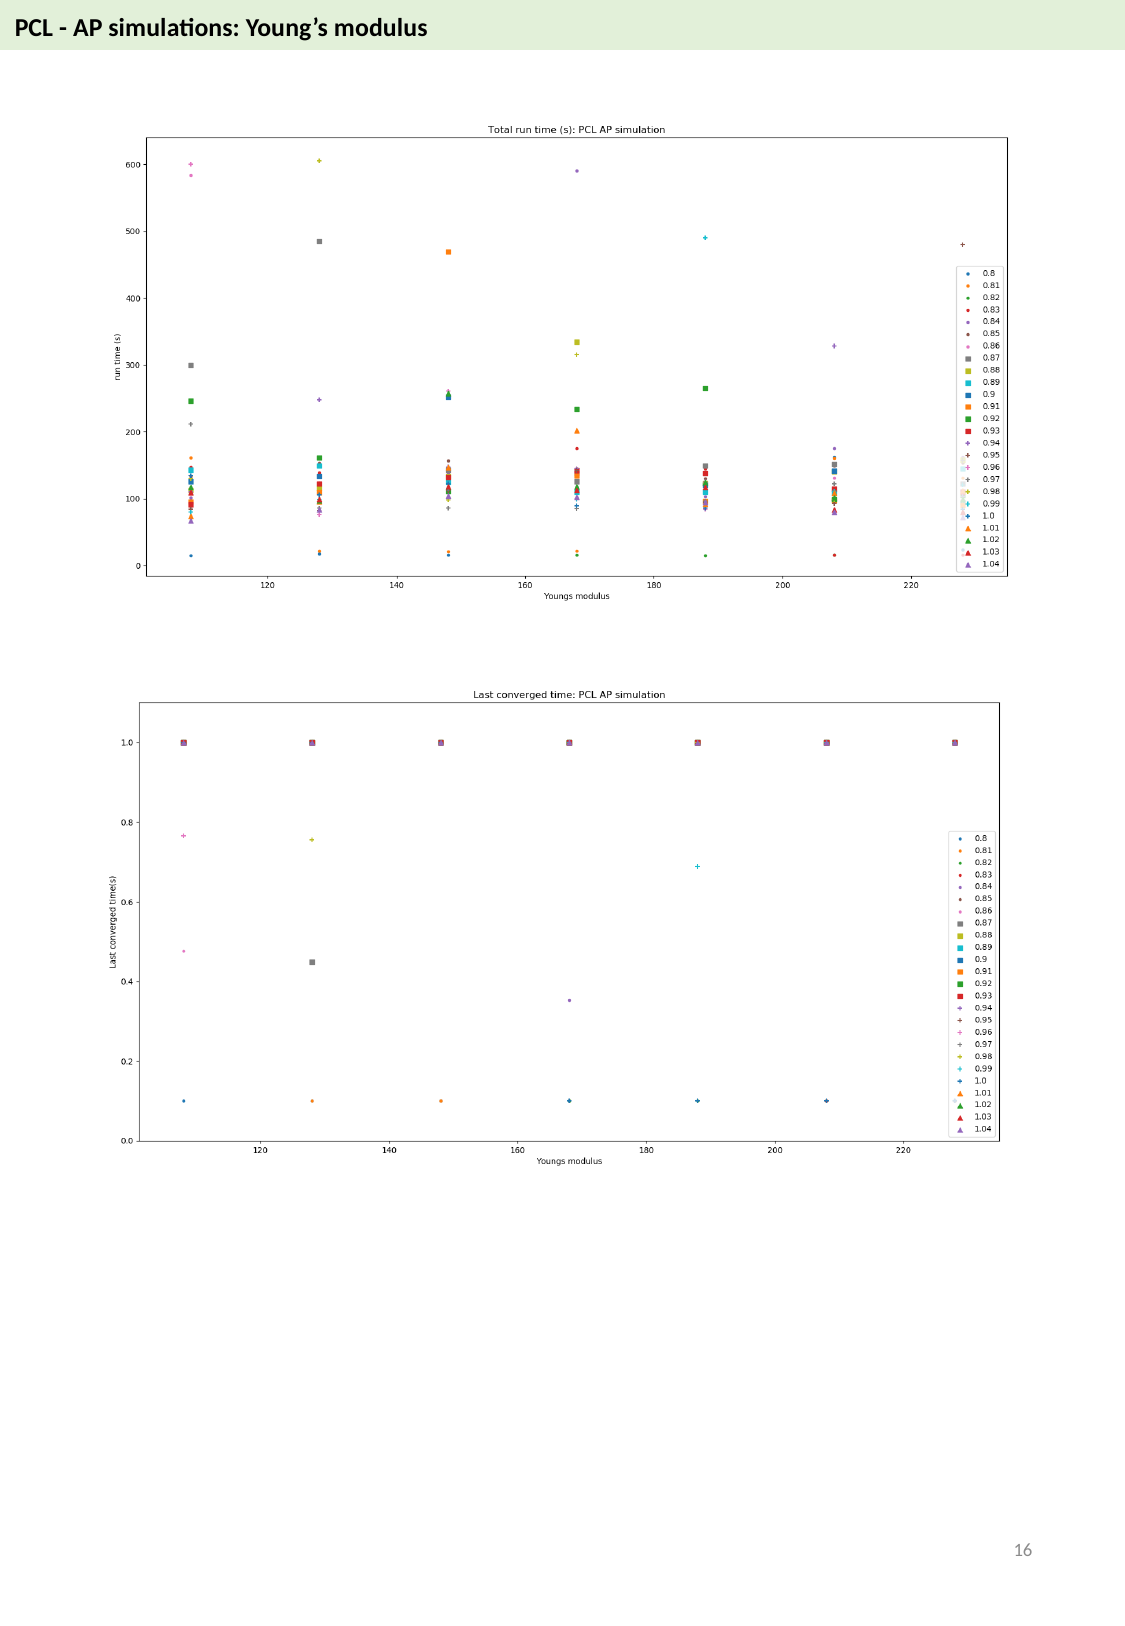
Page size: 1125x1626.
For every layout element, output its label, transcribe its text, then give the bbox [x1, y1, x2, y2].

text_box PCL - AP simulations: Young’s modulus [0, 3, 785, 50]
slide_number 16 [794, 1506, 1048, 1593]
picture [0, 69, 1118, 1203]
text_box [0, 0, 1125, 51]
